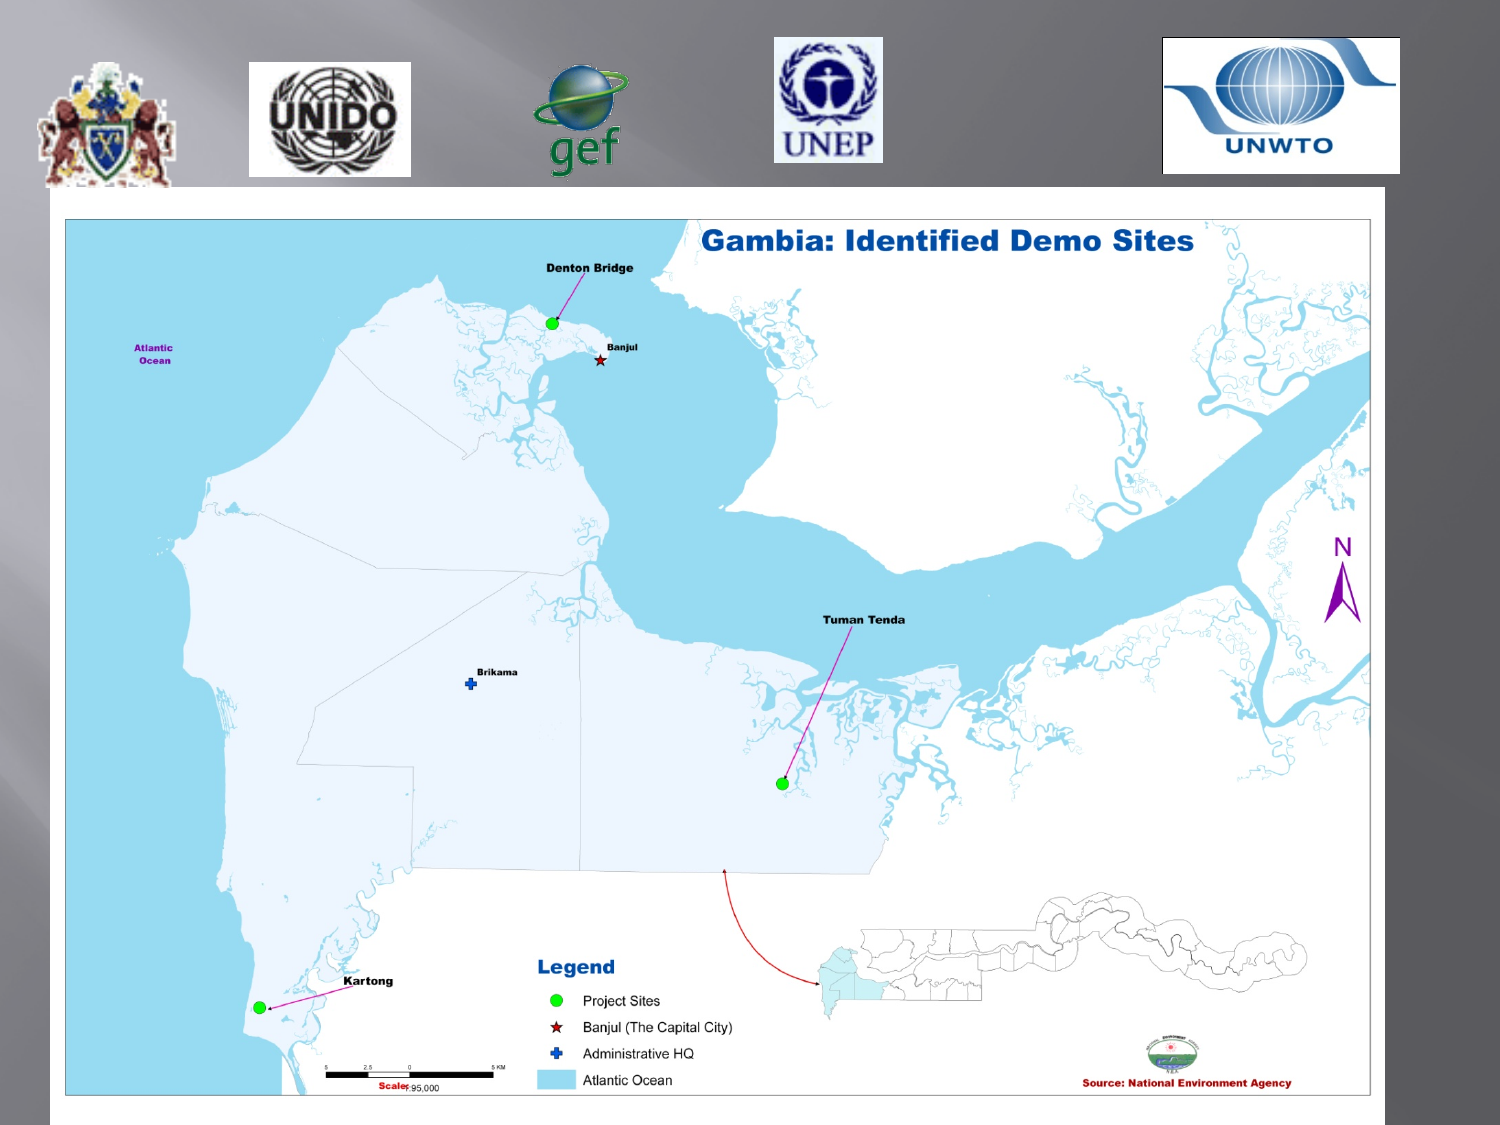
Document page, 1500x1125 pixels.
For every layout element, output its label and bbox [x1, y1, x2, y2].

picture [37, 62, 179, 188]
picture [774, 37, 883, 163]
picture [249, 62, 412, 177]
picture [1162, 37, 1400, 174]
list [49, 187, 1385, 1125]
picture [524, 52, 640, 187]
